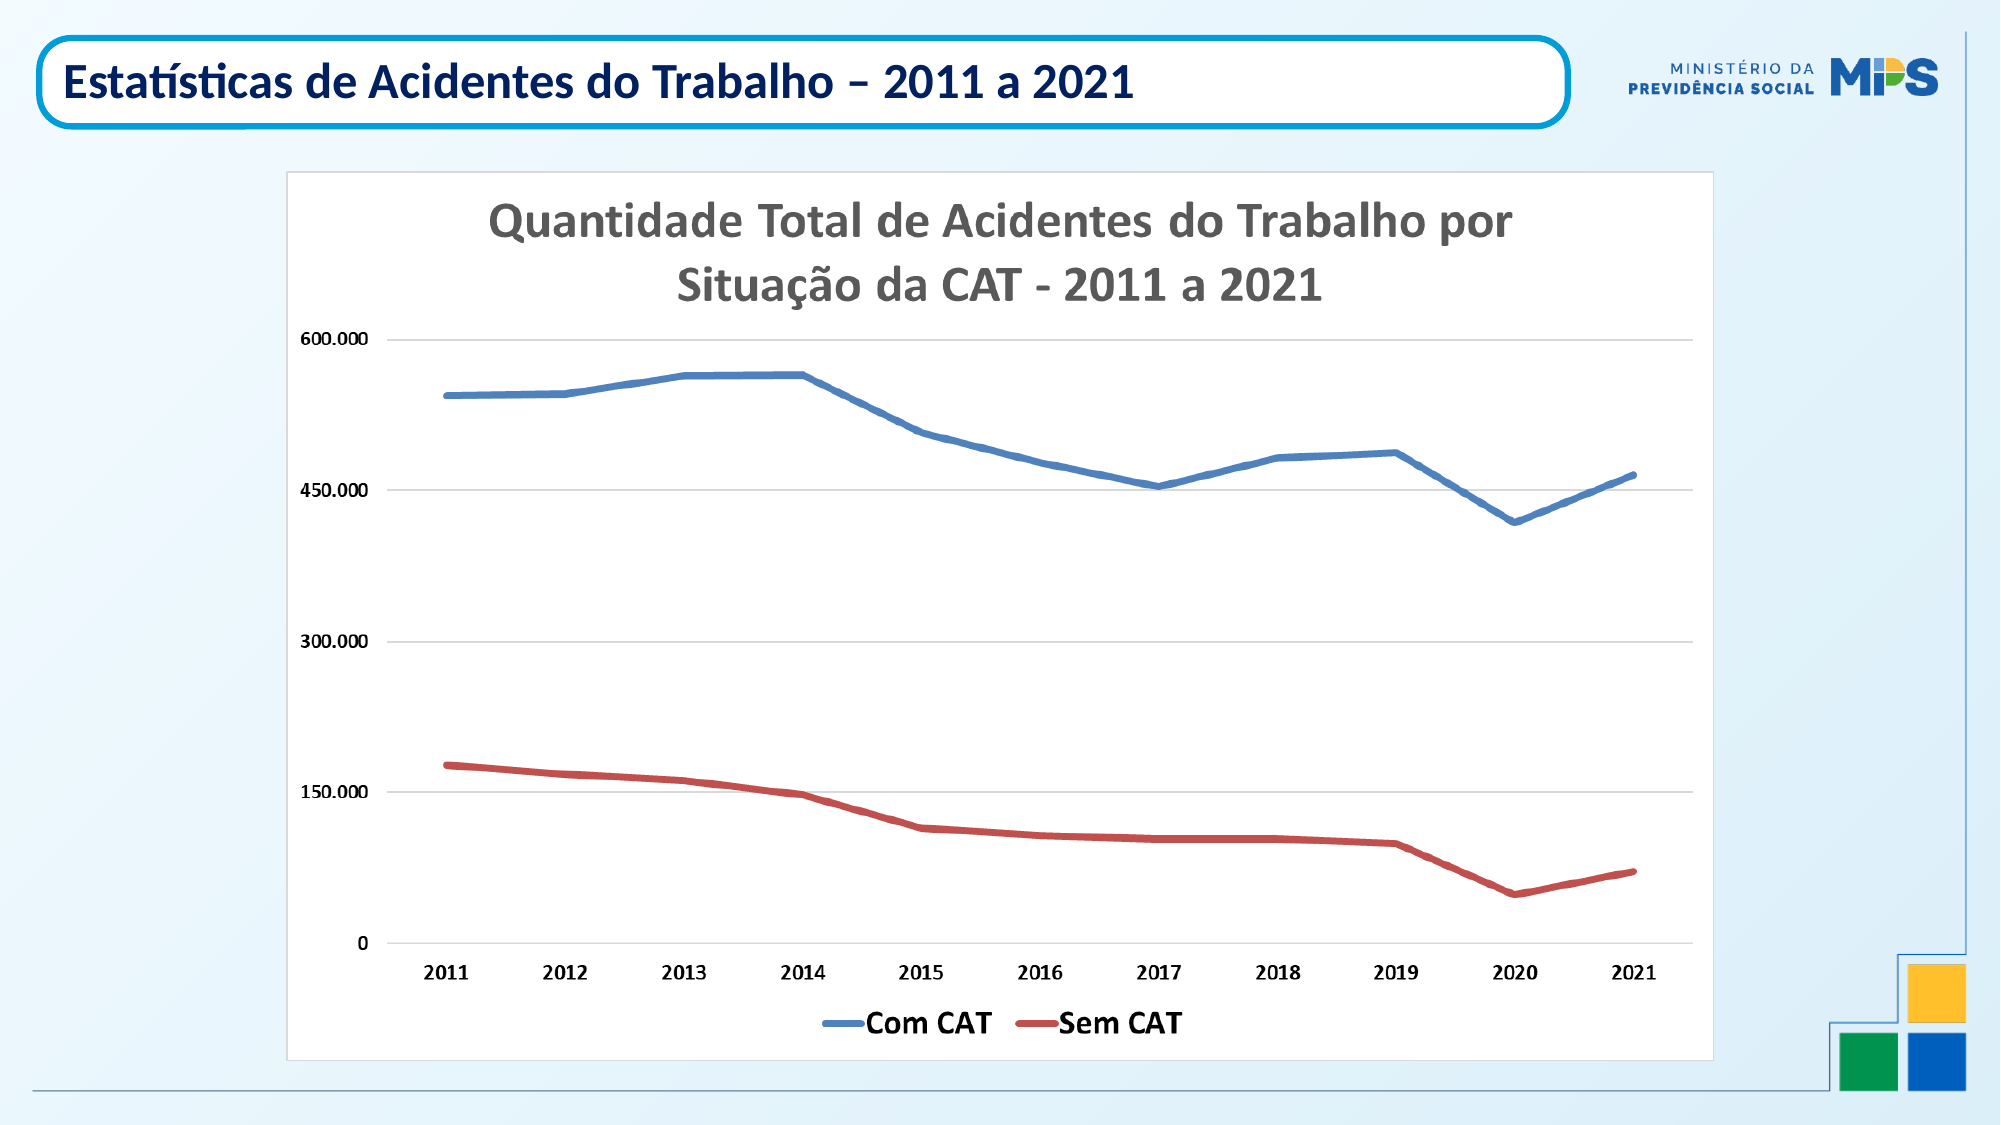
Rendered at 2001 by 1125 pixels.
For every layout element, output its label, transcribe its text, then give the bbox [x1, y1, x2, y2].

picture [0, 0, 2000, 1125]
text_box Estatísticas de Acidentes do Trabalho – 2011 a 2021 [37, 35, 1570, 129]
